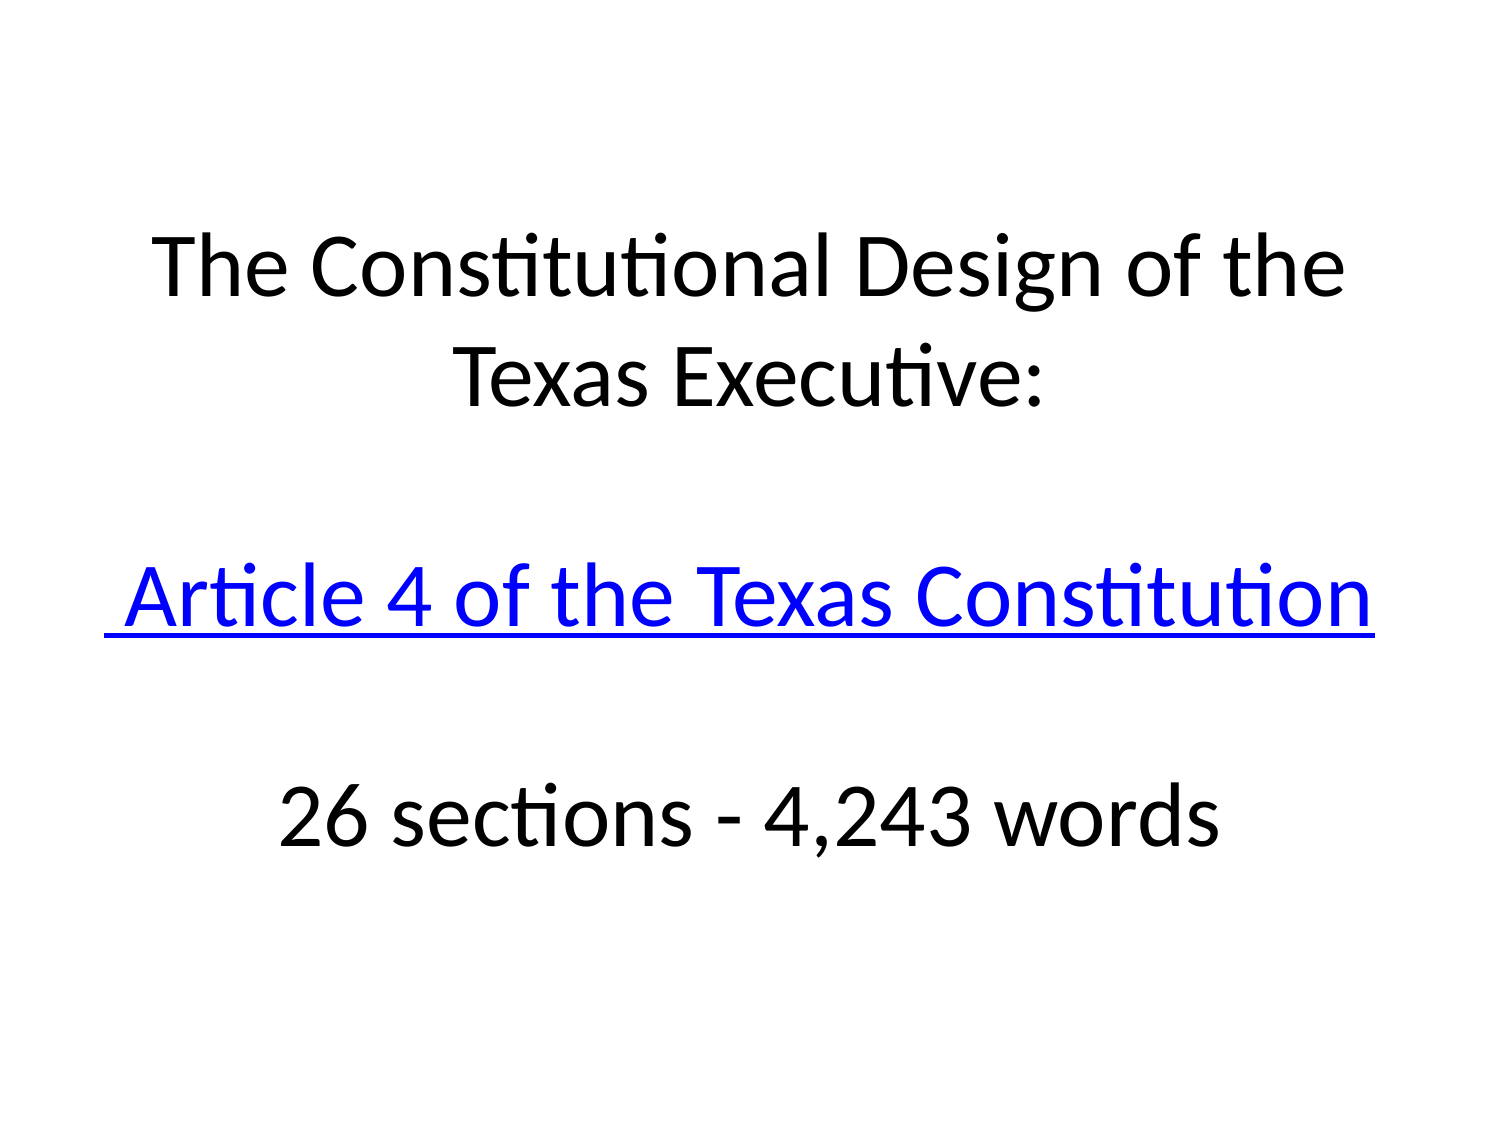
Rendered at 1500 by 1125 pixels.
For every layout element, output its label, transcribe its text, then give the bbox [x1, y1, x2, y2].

title The Constitutional Design of the Texas Executive: Article 4 of the Texas Constitution 26 sections - 4,243 words [74, 44, 1426, 1026]
